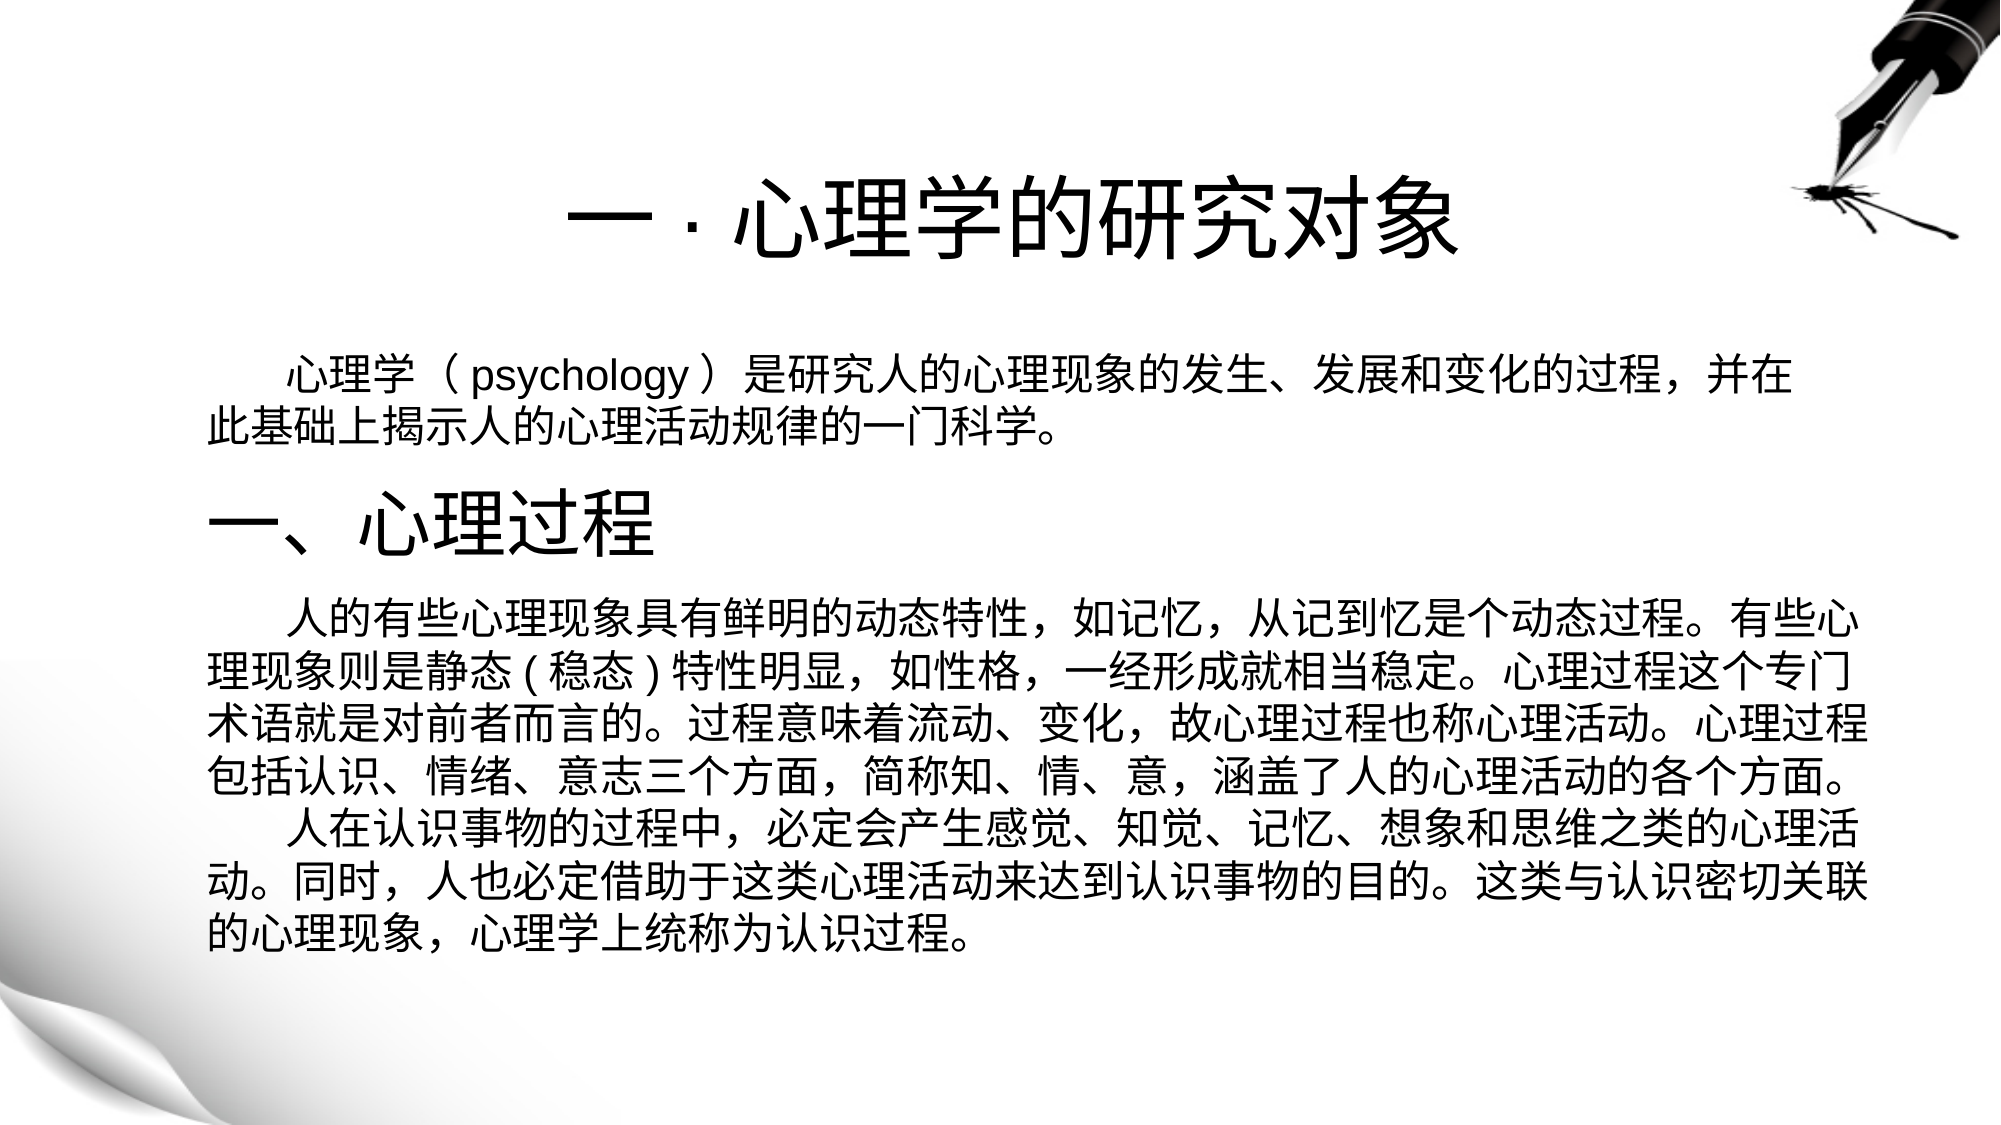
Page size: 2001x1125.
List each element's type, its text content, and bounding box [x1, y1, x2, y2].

text_box 一、心理过程 [191, 468, 1297, 583]
picture [0, 0, 2000, 1125]
text_box 心理学（psychology）是研究人的心理现象的发生、发展和变化的过程，并在此基础上揭示人的心理活动规律的一门科学。 [191, 339, 1810, 460]
text_box 人的有些心理现象具有鲜明的动态特性，如记忆，从记到忆是个动态过程。有些心理现象则是静态(稳态)特性明显，如性格，一经形成就相当稳定。心理过程这个专门术语就是对前者而言的。过程意味着流动、变化，故心理过程也称心理活动。心理过程包括认识、情绪、意志三个方面，简称知、情、意，涵盖了人的心理活动的各个方面。 人在认识事物的过程中，必定会产生感觉、知觉、记忆、想象和思维之类的心理活动。同时，人也必定借助于这类心理活动来达到认识事物的目的。这类与认识密切关联的心理现象，心理学上统称为认识过程。 [191, 583, 1886, 966]
list 一·心理学的研究对象 [165, 165, 1863, 340]
